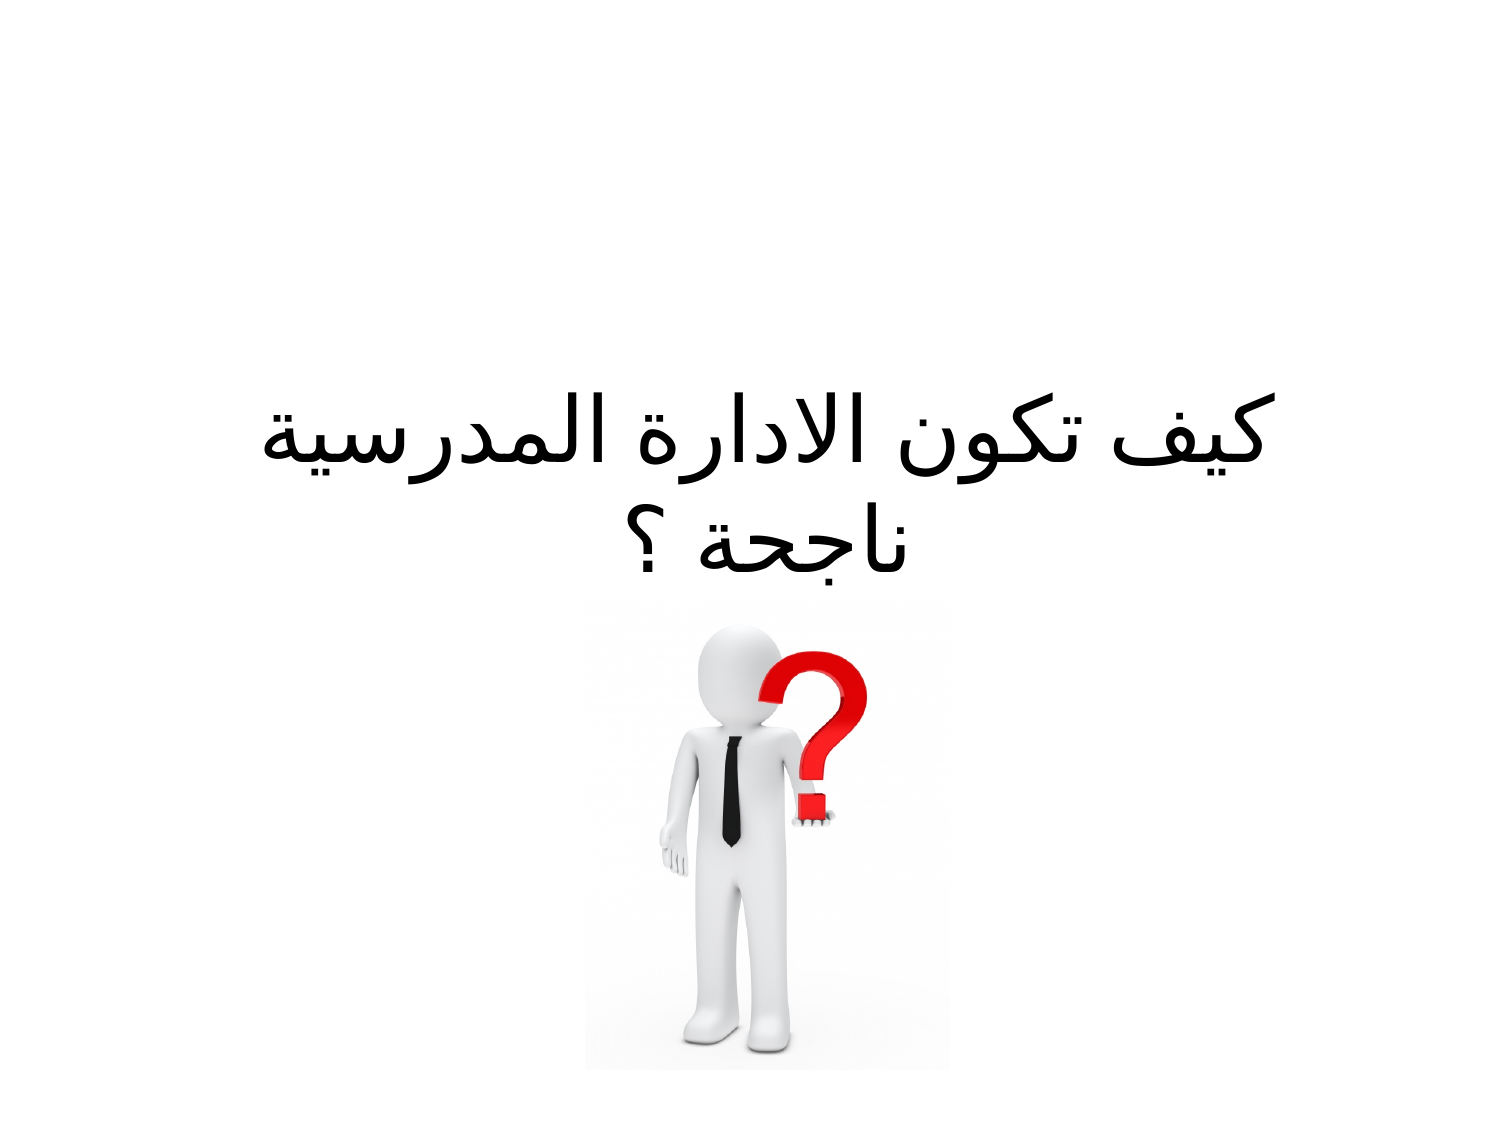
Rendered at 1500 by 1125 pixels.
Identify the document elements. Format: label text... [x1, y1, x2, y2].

picture [585, 601, 951, 1071]
title كيف تكون الادارة المدرسية ناجحة ؟ [92, 387, 1443, 576]
